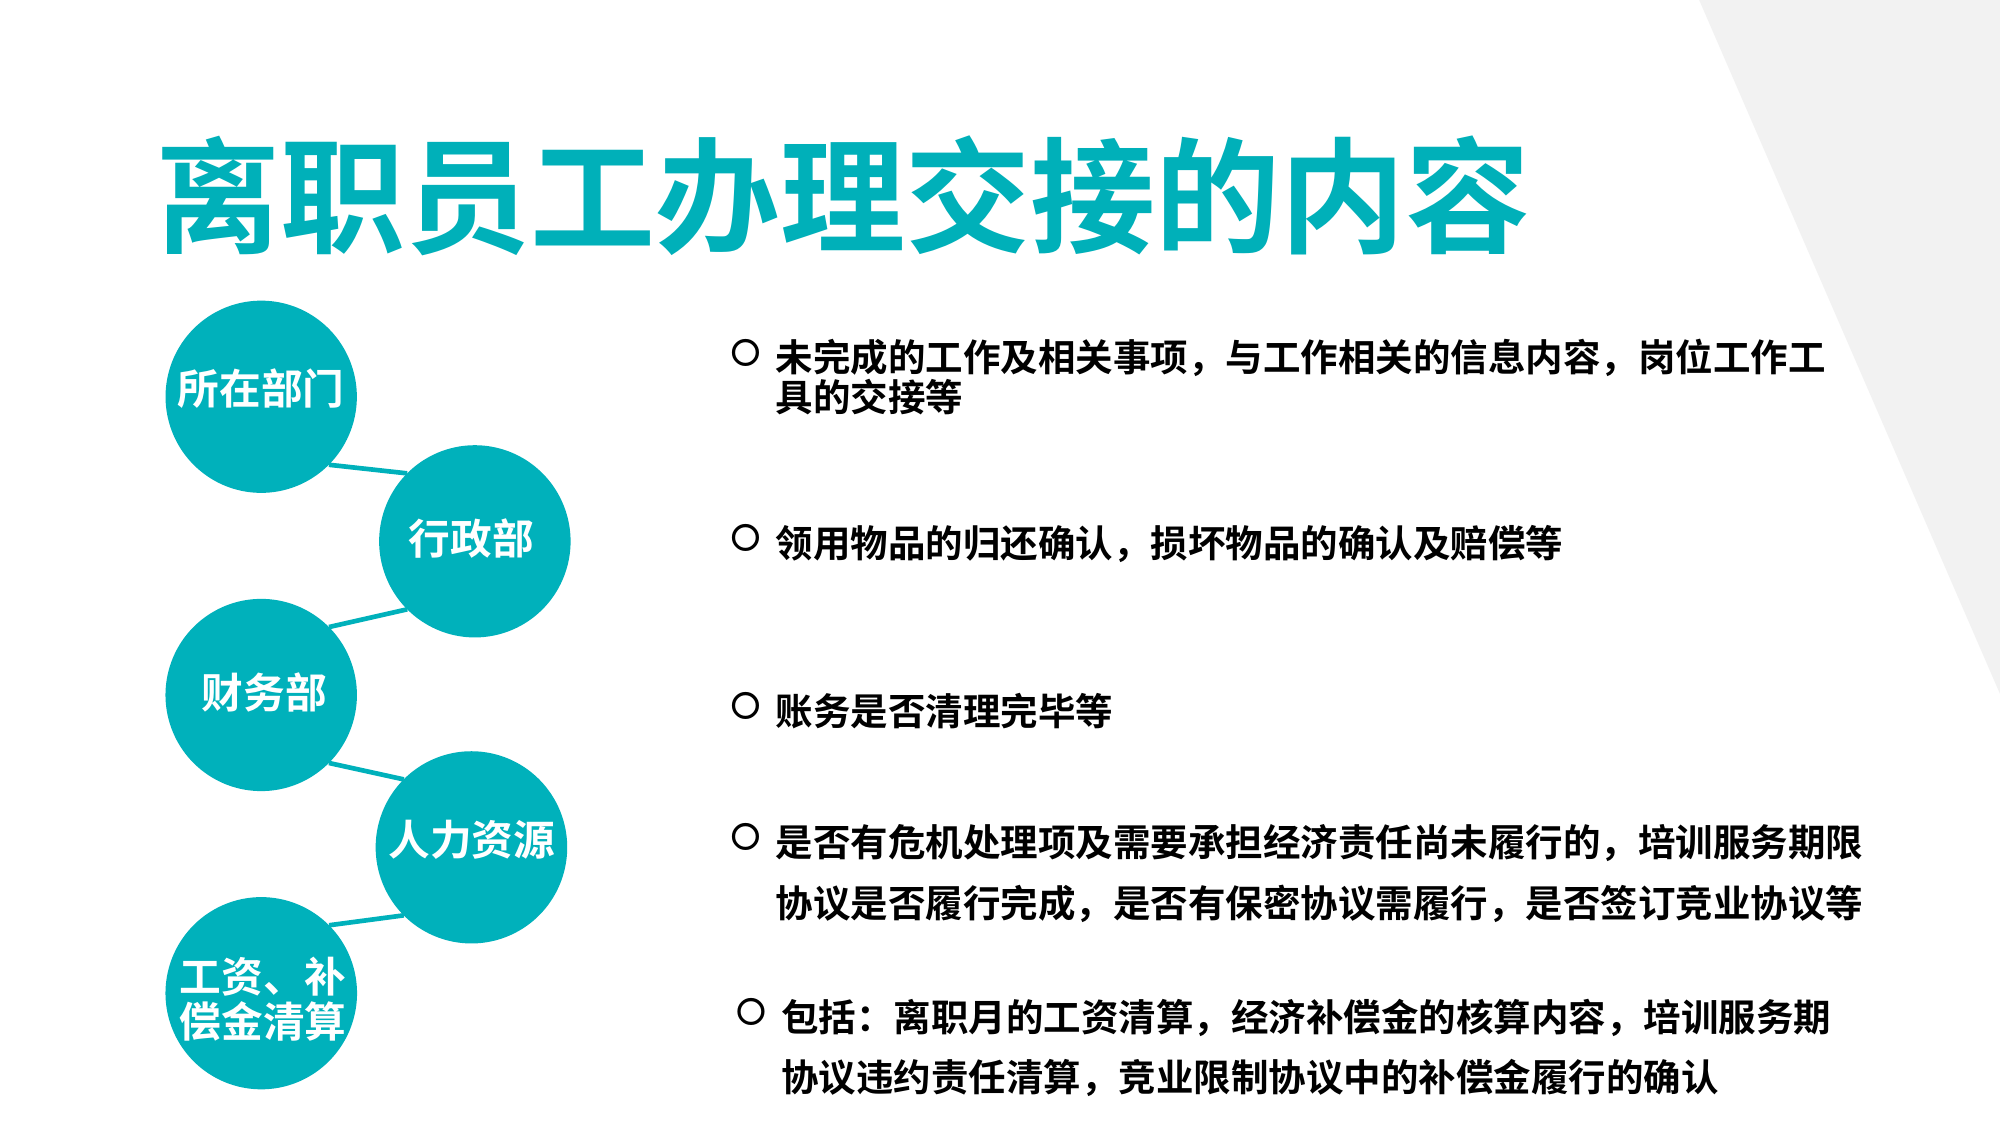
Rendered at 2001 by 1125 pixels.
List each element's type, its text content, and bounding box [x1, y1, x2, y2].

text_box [328, 915, 404, 926]
text_box 是否有危机处理项及需要承担经济责任尚未履行的，培训服务期限协议是否履行完成，是否有保密协议需履行，是否签订竞业协议等 [696, 816, 1889, 912]
text_box 账务是否清理完毕等 [696, 665, 1710, 761]
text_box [375, 445, 571, 638]
text_box 包括：离职月的工资清算，经济补偿金的核算内容，培训服务期协议违约责任清算，竞业限制协议中的补偿金履行的确认 [701, 991, 1866, 1086]
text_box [328, 609, 408, 627]
text_box [1698, 0, 2000, 695]
text_box 未完成的工作及相关事项，与工作相关的信息内容，岗位工作工具的交接等 [696, 332, 1850, 427]
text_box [328, 464, 408, 474]
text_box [165, 897, 359, 1090]
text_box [165, 300, 357, 493]
text_box 离职员工办理交接的内容 [140, 111, 1561, 276]
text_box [328, 762, 404, 780]
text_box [165, 598, 360, 792]
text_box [375, 751, 568, 944]
text_box 领用物品的归还确认，损坏物品的确认及赔偿等 [696, 497, 1710, 592]
